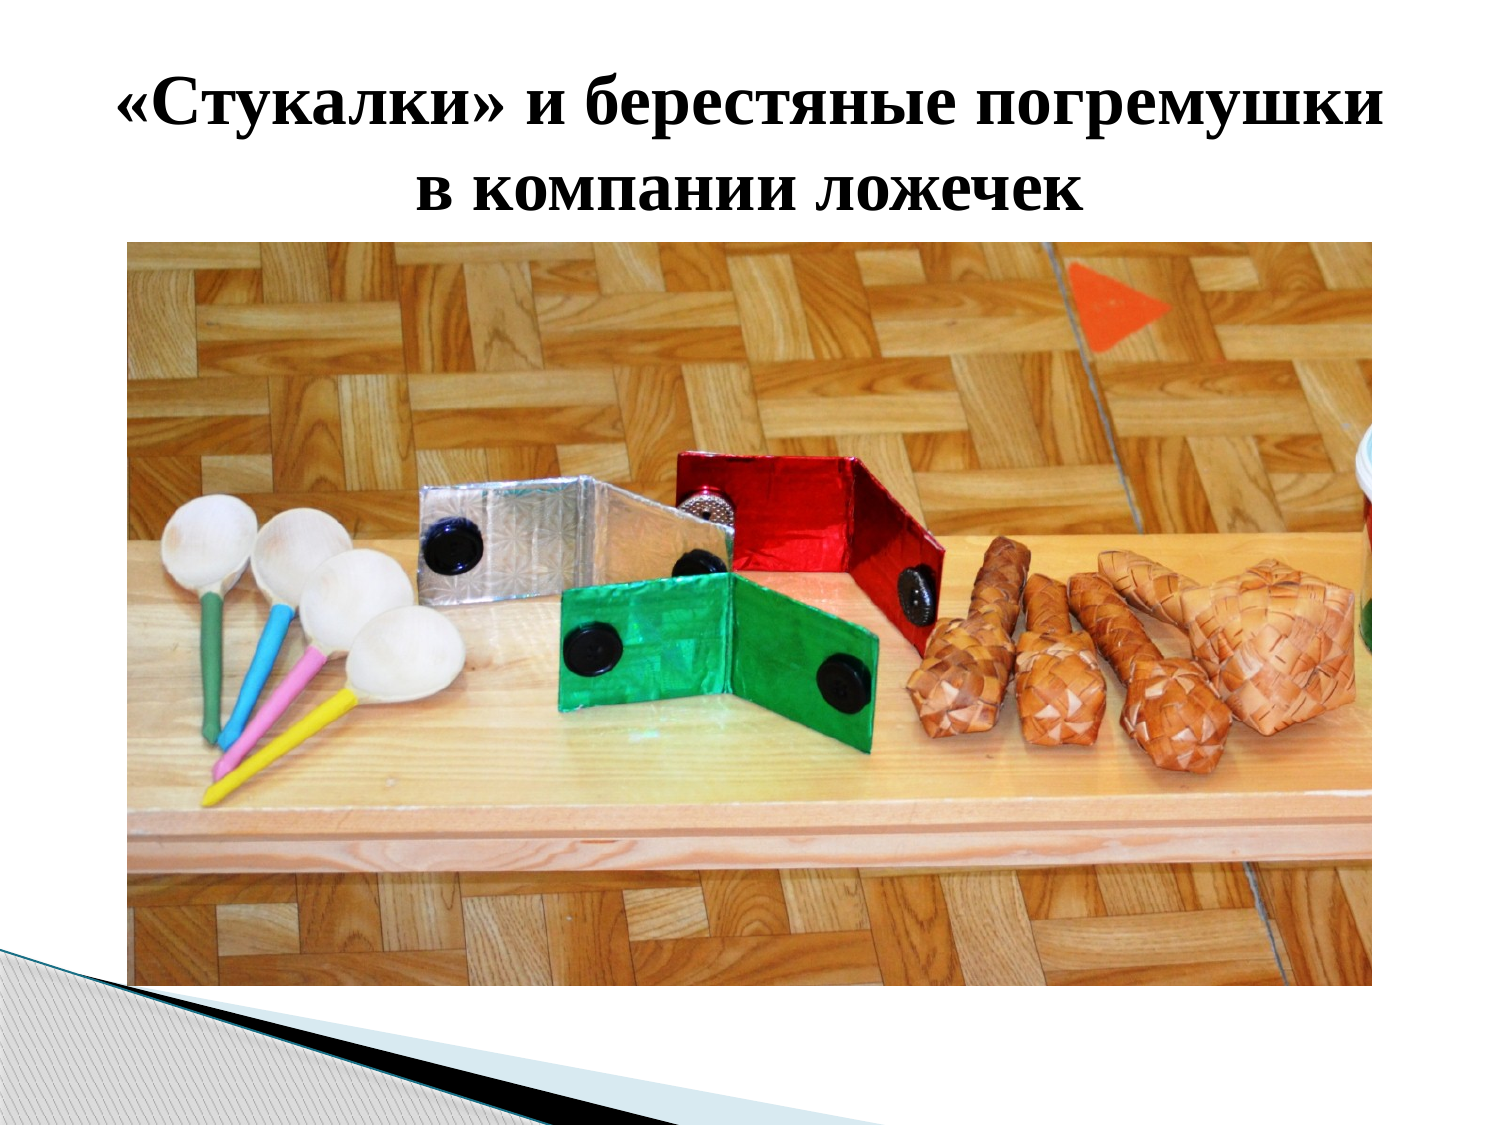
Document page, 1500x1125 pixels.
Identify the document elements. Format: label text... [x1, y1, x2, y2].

title «Стукалки» и берестяные погремушки в компании ложечек [75, 45, 1425, 233]
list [127, 242, 1373, 986]
